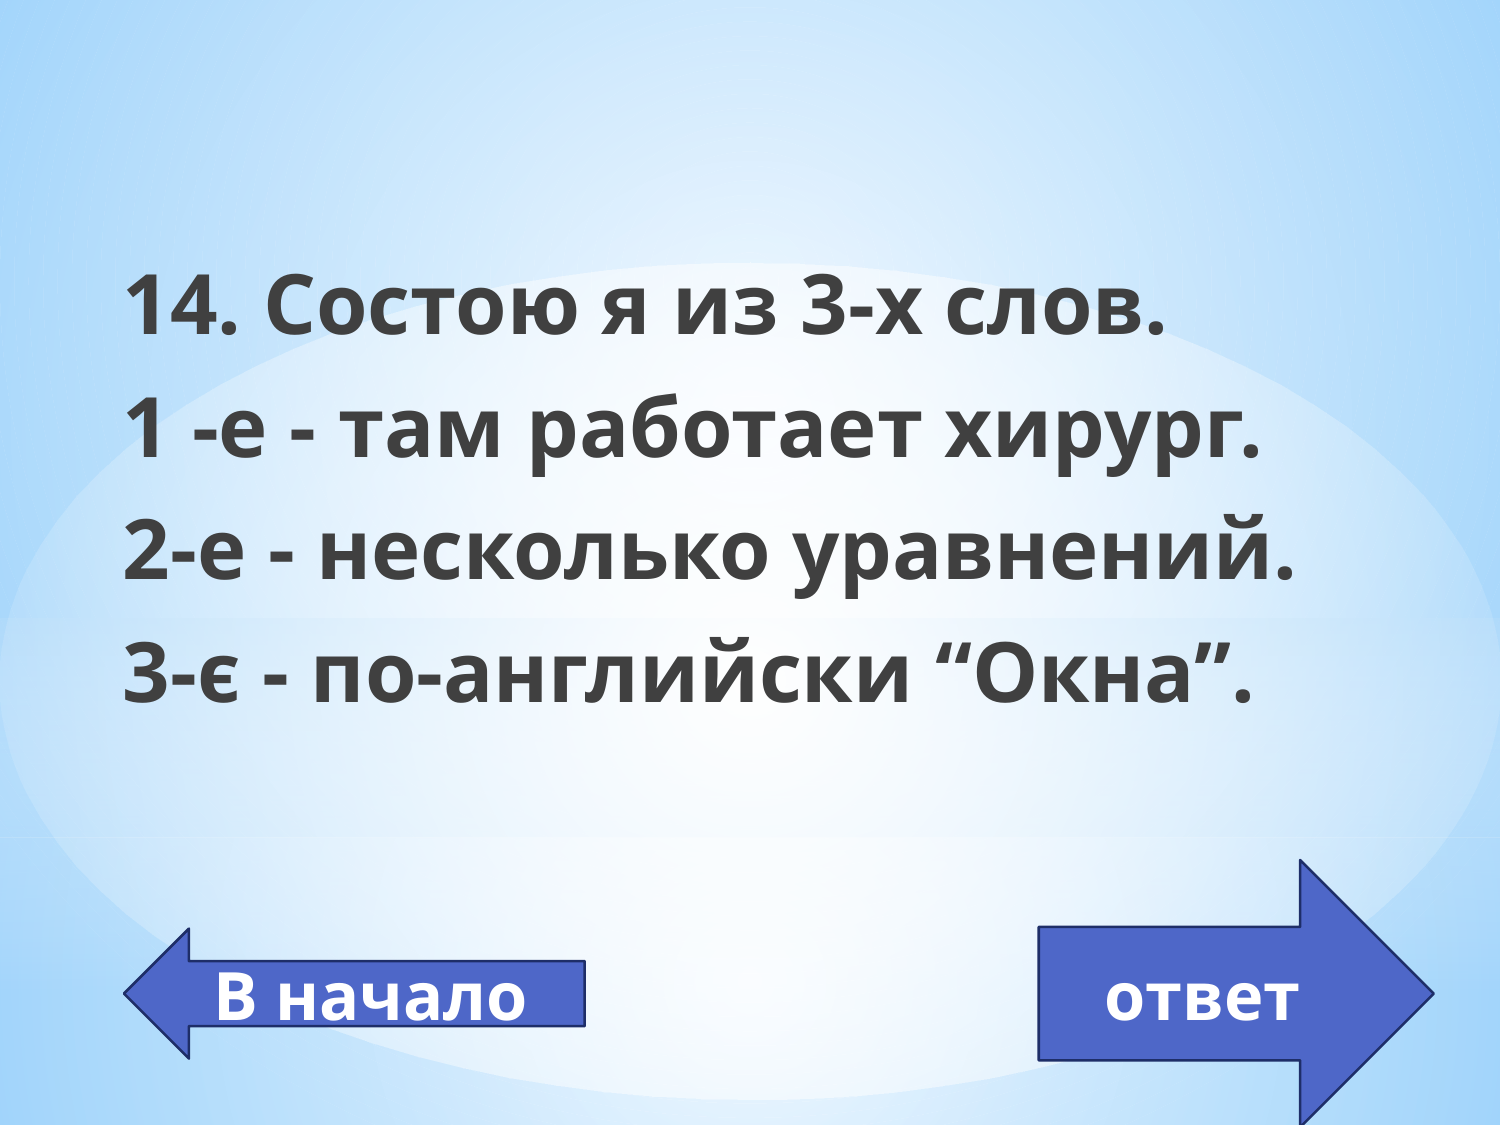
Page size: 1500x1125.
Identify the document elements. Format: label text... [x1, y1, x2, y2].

list 14. Состою я из 3-х слов. 1 -е - там работает хирург. 2-е - несколько уравнений. 3-є - по-английски “Окна”. [100, 243, 1412, 814]
text_box В начало [123, 927, 586, 1060]
text_box [1037, 856, 1435, 1125]
